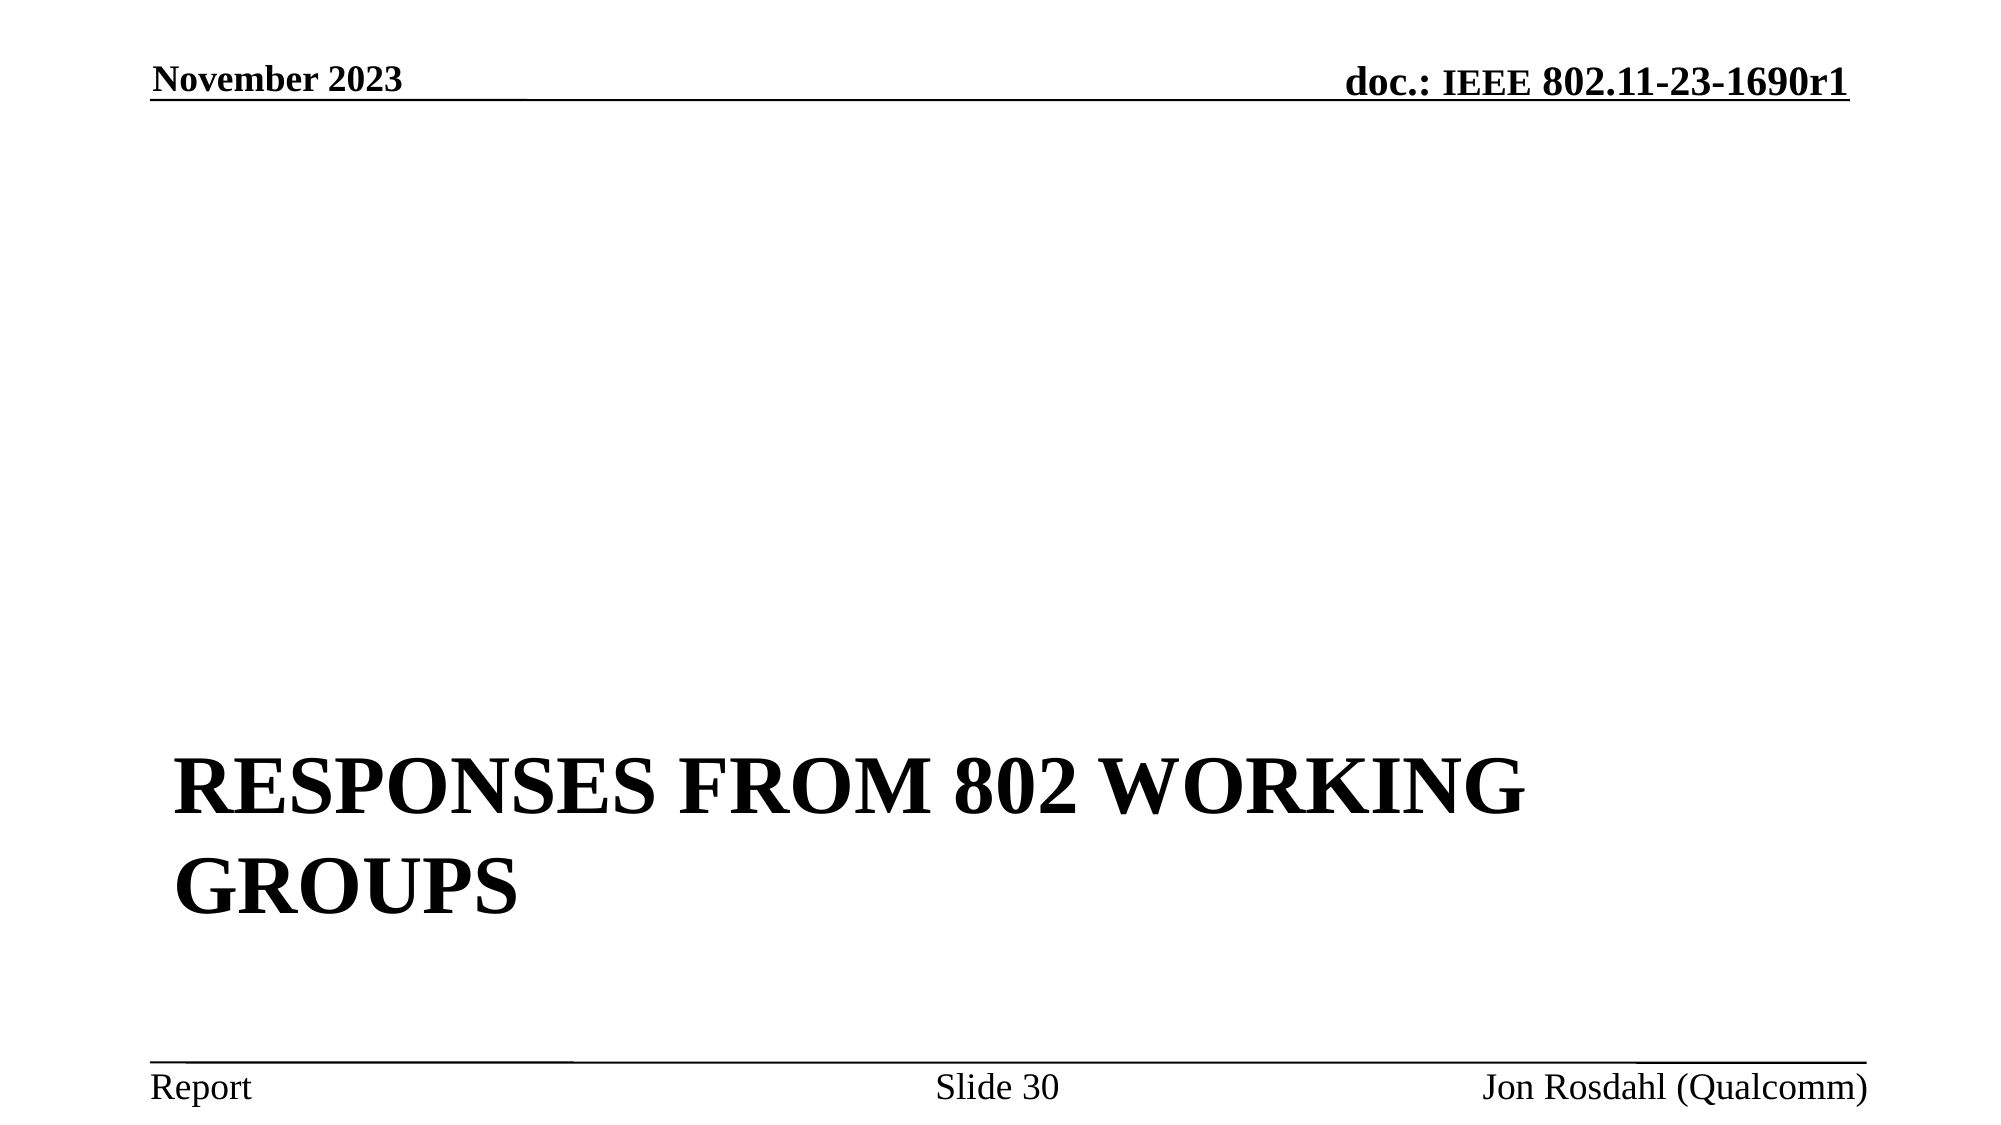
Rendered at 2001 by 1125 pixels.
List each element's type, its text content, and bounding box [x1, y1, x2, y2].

footer Jon Rosdahl (Qualcomm) [1424, 1061, 1869, 1108]
title Responses from 802 Working Groups [157, 722, 1859, 947]
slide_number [152, 49, 434, 100]
slide_number Slide 30 [928, 1061, 1067, 1123]
